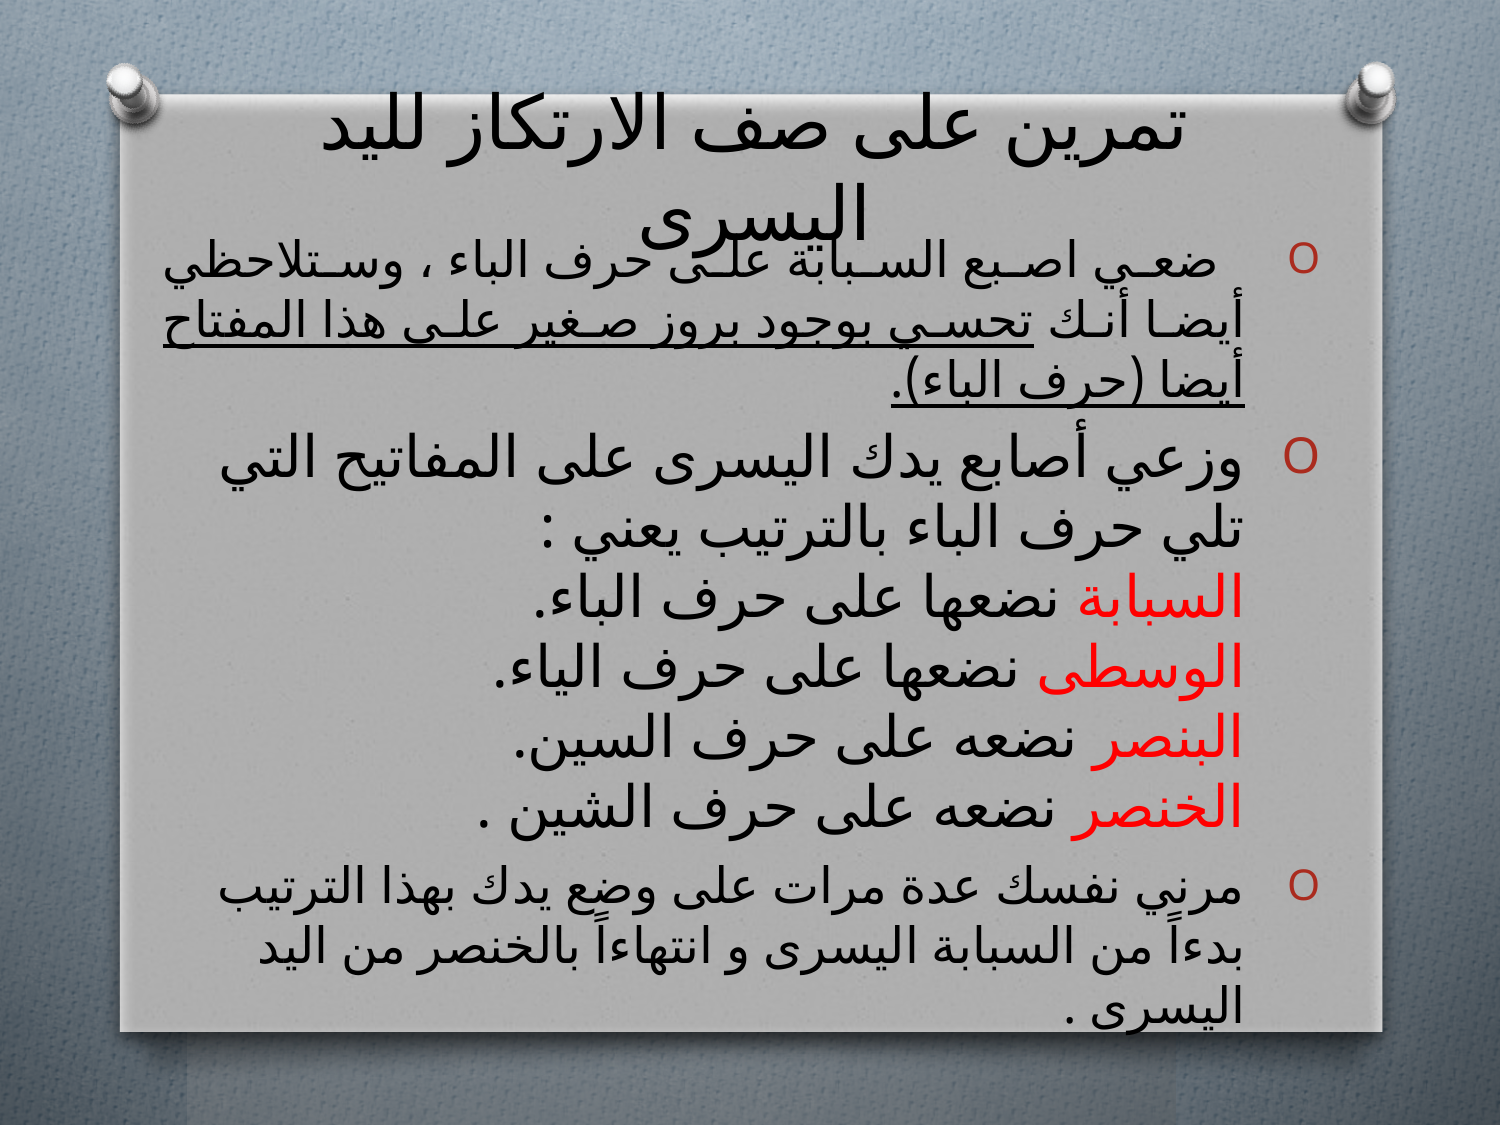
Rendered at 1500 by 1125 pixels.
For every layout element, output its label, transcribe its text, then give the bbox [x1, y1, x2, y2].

picture [75, 29, 194, 153]
list ضعي اصبع السبابة على حرف الباء ، وستلاحظي أيضا أنك تحسي بوجود بروز صغير على هذا المفتاح أيضا (حرف الباء). وزعي أصابع يدك اليسرى على المفاتيح التي تلي حرف الباء بالترتيب يعني : السبابة نضعها على حرف الباء. الوسطى نضعها على حرف الياء. البنصر نضعه على حرف السين. الخنصر نضعه على حرف الشين . مرني نفسك عدة مرات على وضع يدك بهذا الترتيب بدءاً من السبابة اليسرى و انتهاءاً بالخنصر من اليد اليسرى . [147, 219, 1336, 1094]
picture [1326, 35, 1439, 156]
title تمرين على صف الارتكاز لليد اليسرى [183, 66, 1326, 219]
